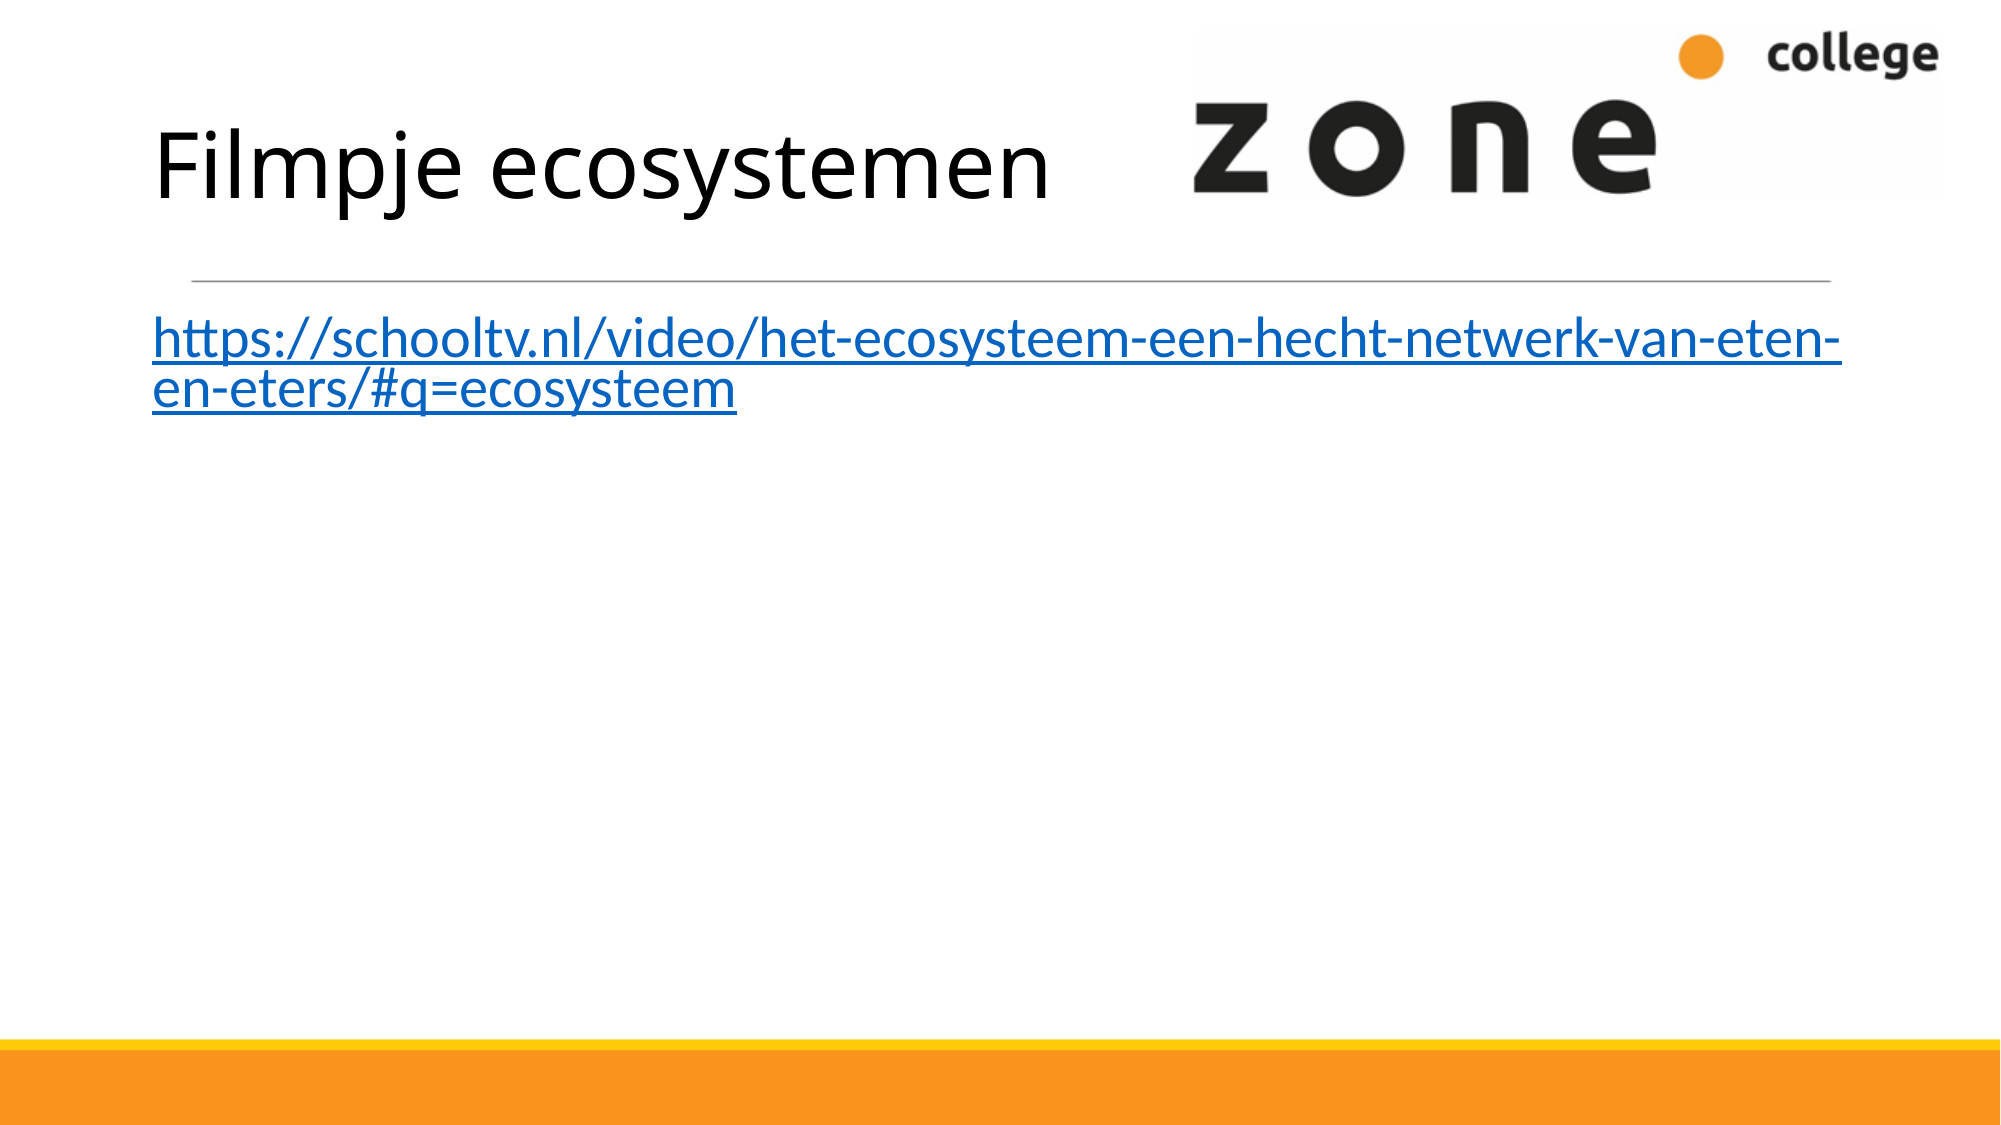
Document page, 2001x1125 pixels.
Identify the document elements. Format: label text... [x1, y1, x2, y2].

list https://schooltv.nl/video/het-ecosysteem-een-hecht-netwerk-van-eten-en-eters/#q=ecosysteem [137, 299, 1863, 1014]
picture [0, 0, 2001, 1125]
title Filmpje ecosystemen [137, 59, 1863, 278]
